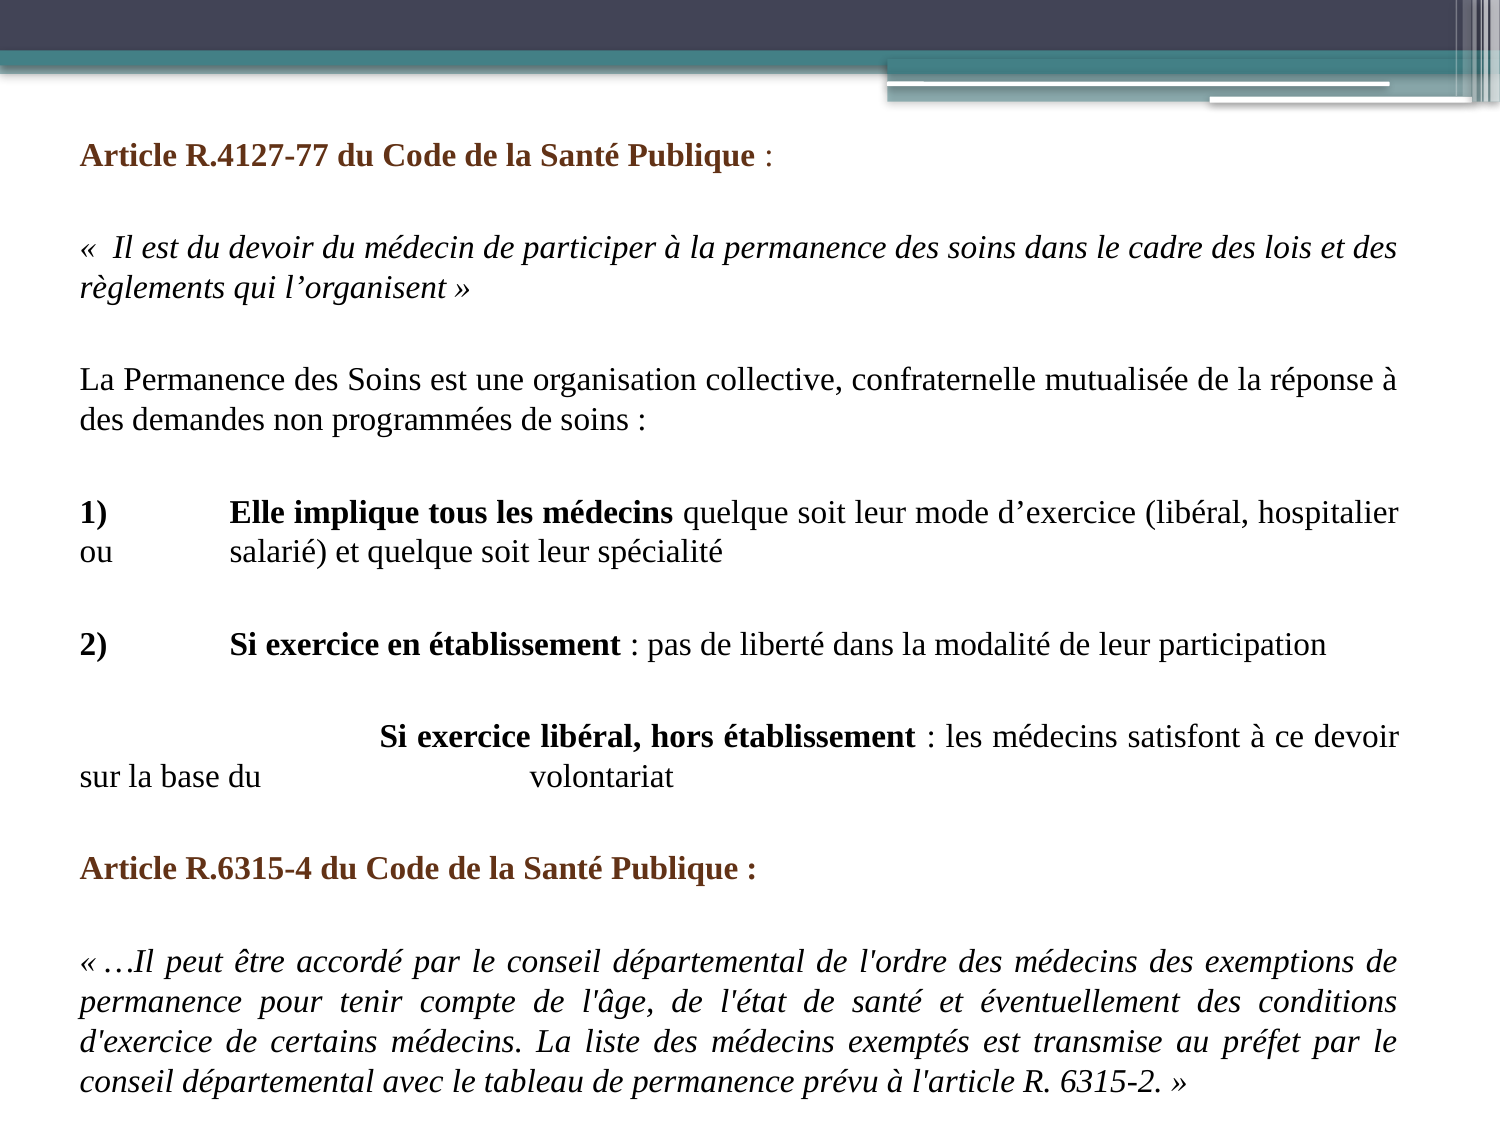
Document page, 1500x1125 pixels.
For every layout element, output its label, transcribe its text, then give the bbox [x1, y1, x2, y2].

list Article R.4127-77 du Code de la Santé Publique : « Il est du devoir du médecin de participer à la permanence des soins dans le cadre des lois et des règlements qui l’organisent » La Permanence des Soins est une organisation collective, confraternelle mutualisée de la réponse à des demandes non programmées de soins : 1) Elle implique tous les médecins quelque soit leur mode d’exercice (libéral, hospitalier ou salarié) et quelque soit leur spécialité 2) Si exercice en établissement : pas de liberté dans la modalité de leur participation Si exercice libéral, hors établissement : les médecins satisfont à ce devoir sur la base du volontariat Article R.6315-4 du Code de la Santé Publique : « …Il peut être accordé par le conseil départemental de l'ordre des médecins des exemptions de permanence pour tenir compte de l'âge, de l'état de santé et éventuellement des conditions d'exercice de certains médecins. La liste des médecins exemptés est transmise au préfet par le conseil départemental avec le tableau de permanence prévu à l'article R. 6315-2. » [64, 125, 1415, 1000]
